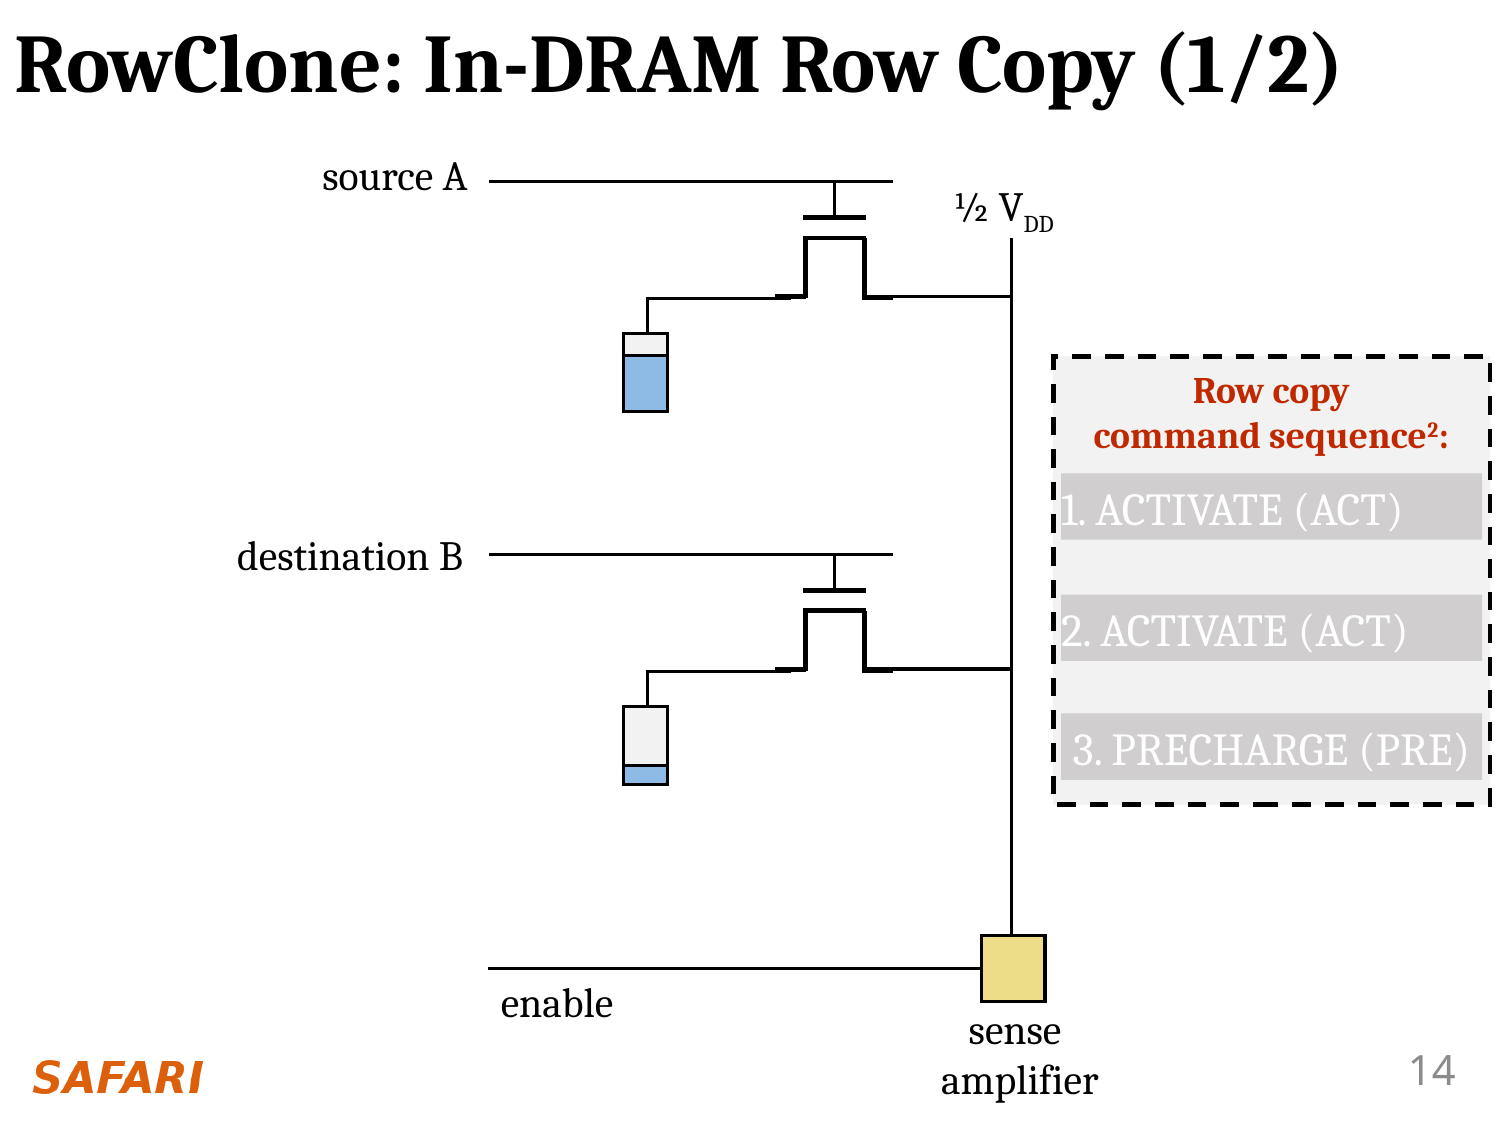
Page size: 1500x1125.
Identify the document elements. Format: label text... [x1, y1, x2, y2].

title RowClone: In-DRAM Row Copy (1/2) [0, 13, 1475, 135]
text_box 1. ACTIVATE (ACT) [1181, 472, 1483, 541]
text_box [301, 141, 1011, 412]
text_box 3. PRECHARGE (PRE) [1181, 712, 1483, 781]
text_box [211, 521, 1011, 785]
text_box 2. ACTIVATE (ACT) [1181, 594, 1483, 662]
text_box [1181, 355, 1491, 806]
text_box Row copy command sequence2: [1181, 358, 1490, 464]
picture [31, 1051, 209, 1104]
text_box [482, 172, 1181, 1112]
